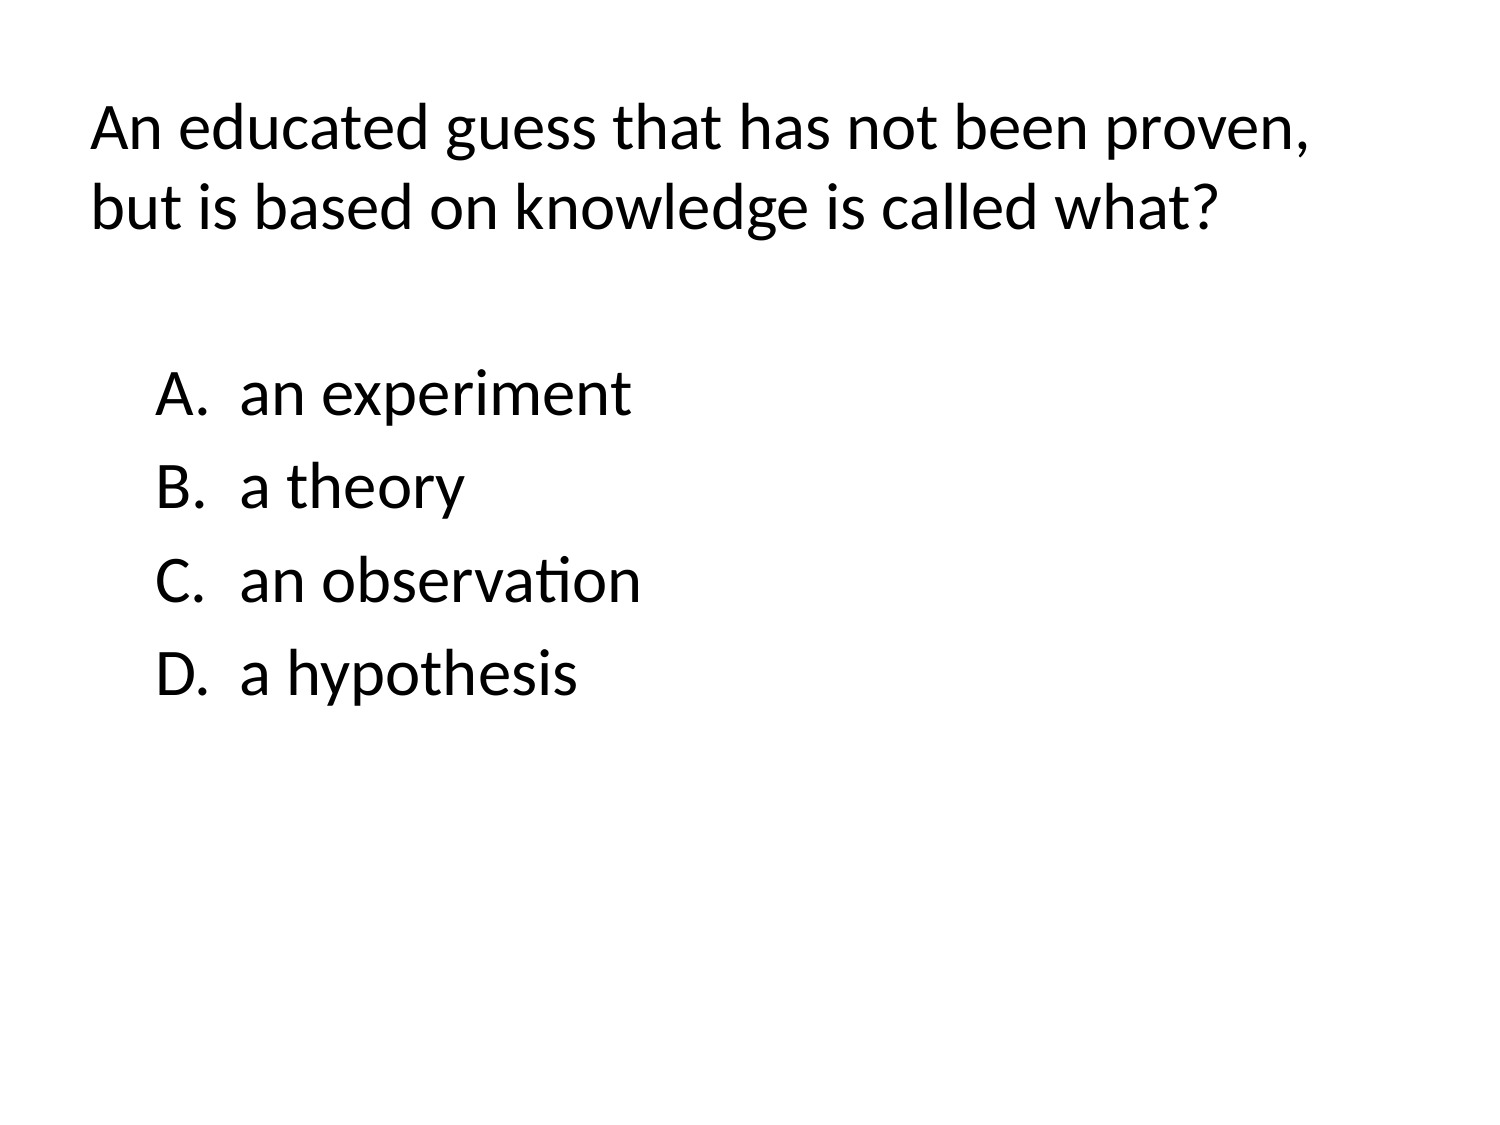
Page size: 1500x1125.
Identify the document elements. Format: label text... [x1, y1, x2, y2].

list An educated guess that has not been proven, but is based on knowledge is called what? an experiment a theory an observation a hypothesis [75, 75, 1425, 1005]
